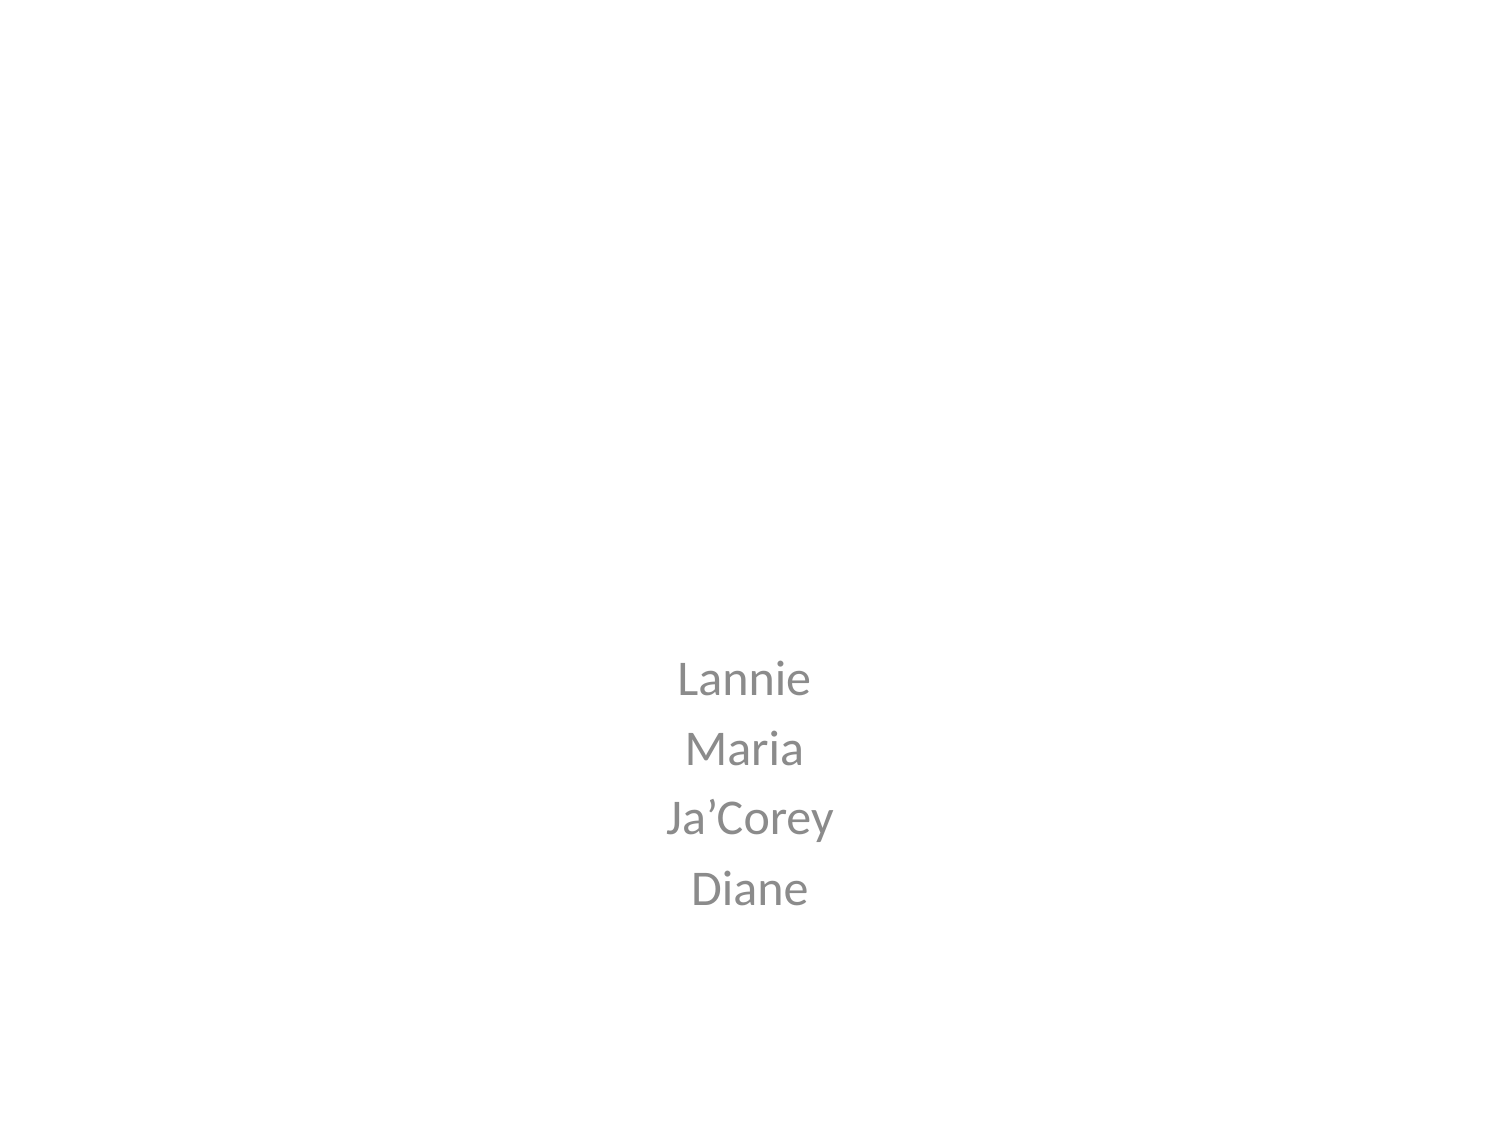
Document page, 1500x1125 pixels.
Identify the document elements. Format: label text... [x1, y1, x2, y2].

subtitle Lannie Maria Ja’Corey Diane [225, 637, 1275, 925]
